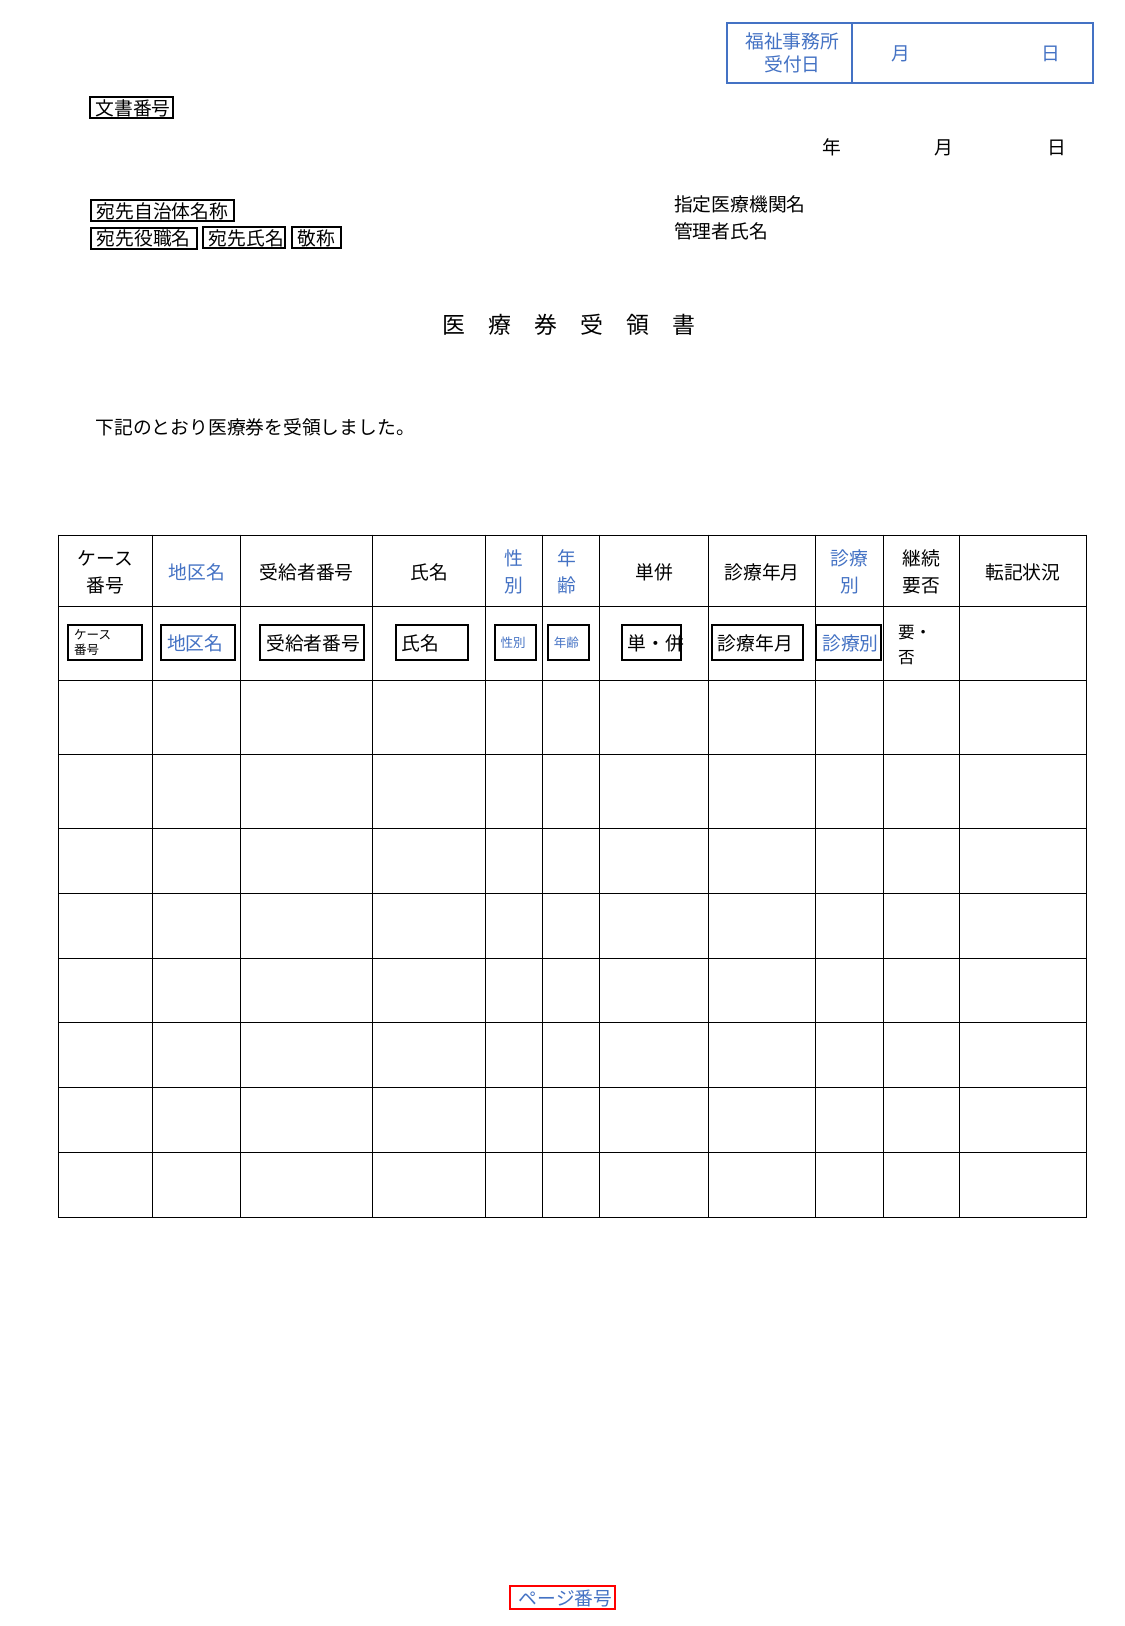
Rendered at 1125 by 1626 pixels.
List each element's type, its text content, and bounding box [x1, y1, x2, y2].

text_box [726, 22, 1094, 83]
text_box 診療年月 [711, 624, 804, 661]
table_cell [600, 1023, 708, 1087]
table_cell [486, 829, 542, 893]
table_cell [241, 1023, 372, 1087]
table_cell [241, 755, 372, 828]
table_cell [884, 959, 959, 1022]
table_cell [884, 1088, 959, 1152]
table_cell [486, 607, 542, 680]
table_cell [373, 959, 485, 1022]
table_cell [486, 959, 542, 1022]
table_cell [59, 607, 152, 680]
table_cell [373, 1153, 485, 1217]
table_cell [543, 1023, 599, 1087]
text_box 氏名 [395, 624, 469, 661]
table_cell [884, 894, 959, 958]
table_header 転記状況 [960, 536, 1086, 606]
table_cell [241, 1088, 372, 1152]
table_cell [709, 1153, 815, 1217]
table_cell [816, 1088, 883, 1152]
table_cell [486, 1088, 542, 1152]
table_header 受給者番号 [241, 536, 372, 606]
table_cell [600, 1153, 708, 1217]
table_cell [960, 755, 1086, 828]
table_cell [59, 1023, 152, 1087]
table_cell [709, 959, 815, 1022]
table_cell [241, 894, 372, 958]
table_cell [59, 1153, 152, 1217]
table_cell [600, 894, 708, 958]
table_cell [59, 755, 152, 828]
table_cell [543, 607, 599, 680]
table_cell [960, 607, 1086, 680]
table_cell [709, 1023, 815, 1087]
table_cell [373, 681, 485, 754]
table_header 継続要否 [884, 536, 959, 606]
table_header ケース番号 [59, 536, 152, 606]
table_cell [543, 894, 599, 958]
table_cell [600, 607, 708, 680]
table_cell [153, 1153, 240, 1217]
text_box 年 月 日 [815, 133, 1005, 162]
table_cell [709, 607, 815, 680]
table_cell [59, 1088, 152, 1152]
text_box 管理者氏名 [667, 220, 776, 243]
table_cell [709, 755, 815, 828]
table_cell [543, 1153, 599, 1217]
table_cell [486, 681, 542, 754]
table_cell [153, 1088, 240, 1152]
table_cell [816, 829, 883, 893]
table_header 診療年月 [709, 536, 815, 606]
table_cell [59, 681, 152, 754]
table_cell [153, 755, 240, 828]
table_cell [709, 894, 815, 958]
table_cell [486, 1153, 542, 1217]
text_box 下記のとおり医療券を受領しました。 [89, 415, 1037, 438]
table_cell [816, 607, 883, 680]
table_cell [59, 959, 152, 1022]
table_cell [543, 829, 599, 893]
table_cell [59, 894, 152, 958]
text_box 地区名 [160, 624, 236, 661]
table_cell [373, 607, 485, 680]
table_cell [600, 755, 708, 828]
text_box 年齢 [547, 624, 590, 661]
table_cell [884, 829, 959, 893]
table_cell [709, 1088, 815, 1152]
text_box 受給者番号 [259, 624, 365, 661]
table_cell [373, 755, 485, 828]
table_cell [241, 681, 372, 754]
table_cell [153, 607, 240, 680]
text_box 医 療 券 受 領 書 [96, 302, 1042, 346]
table_cell [960, 1023, 1086, 1087]
table_cell [816, 755, 883, 828]
table_header 性別 [486, 536, 542, 606]
table_cell [373, 1088, 485, 1152]
table_cell [884, 1023, 959, 1087]
table_cell [543, 959, 599, 1022]
table_cell [241, 1153, 372, 1217]
table_cell [960, 959, 1086, 1022]
table_cell [543, 1088, 599, 1152]
text_box ページ番号 [509, 1585, 616, 1610]
table_cell [600, 681, 708, 754]
table_cell [543, 755, 599, 828]
table_header 単併 [600, 536, 708, 606]
table_cell [816, 681, 883, 754]
table_header 氏名 [373, 536, 485, 606]
table_cell [884, 755, 959, 828]
table_cell [373, 894, 485, 958]
table_cell [960, 894, 1086, 958]
text_box 文書番号 [89, 96, 174, 119]
text_box 単・併 [621, 624, 682, 661]
table_cell [884, 681, 959, 754]
table_cell [241, 829, 372, 893]
table_cell [153, 894, 240, 958]
table_cell [153, 1023, 240, 1087]
table_cell [59, 829, 152, 893]
table_cell [600, 959, 708, 1022]
table_cell [486, 755, 542, 828]
table_header 診療別 [816, 536, 883, 606]
table_cell [709, 681, 815, 754]
table_cell [816, 1023, 883, 1087]
text_box ケース 番号 [67, 624, 143, 661]
text_box 診療別 [815, 624, 882, 661]
table_cell [600, 829, 708, 893]
table_cell [486, 894, 542, 958]
table_cell [816, 959, 883, 1022]
table_cell [153, 959, 240, 1022]
text_box 性別 [494, 624, 537, 661]
table_cell [884, 1153, 959, 1217]
table_cell [960, 1153, 1086, 1217]
table_cell [241, 959, 372, 1022]
table_cell [486, 1023, 542, 1087]
table_cell [816, 1153, 883, 1217]
table_cell [960, 829, 1086, 893]
table_cell [373, 829, 485, 893]
table_cell [153, 829, 240, 893]
table_cell 要・否 [884, 607, 959, 680]
table_cell [816, 894, 883, 958]
table_cell [960, 681, 1086, 754]
table_cell [373, 1023, 485, 1087]
table_cell [709, 829, 815, 893]
table_cell [960, 1088, 1086, 1152]
text_box 指定医療機関名 [667, 192, 811, 215]
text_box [90, 200, 342, 249]
table_cell [600, 1088, 708, 1152]
table_cell [153, 681, 240, 754]
table_cell [543, 681, 599, 754]
table_cell [241, 607, 372, 680]
table_header 地区名 [153, 536, 240, 606]
table_header 年齢 [543, 536, 599, 606]
